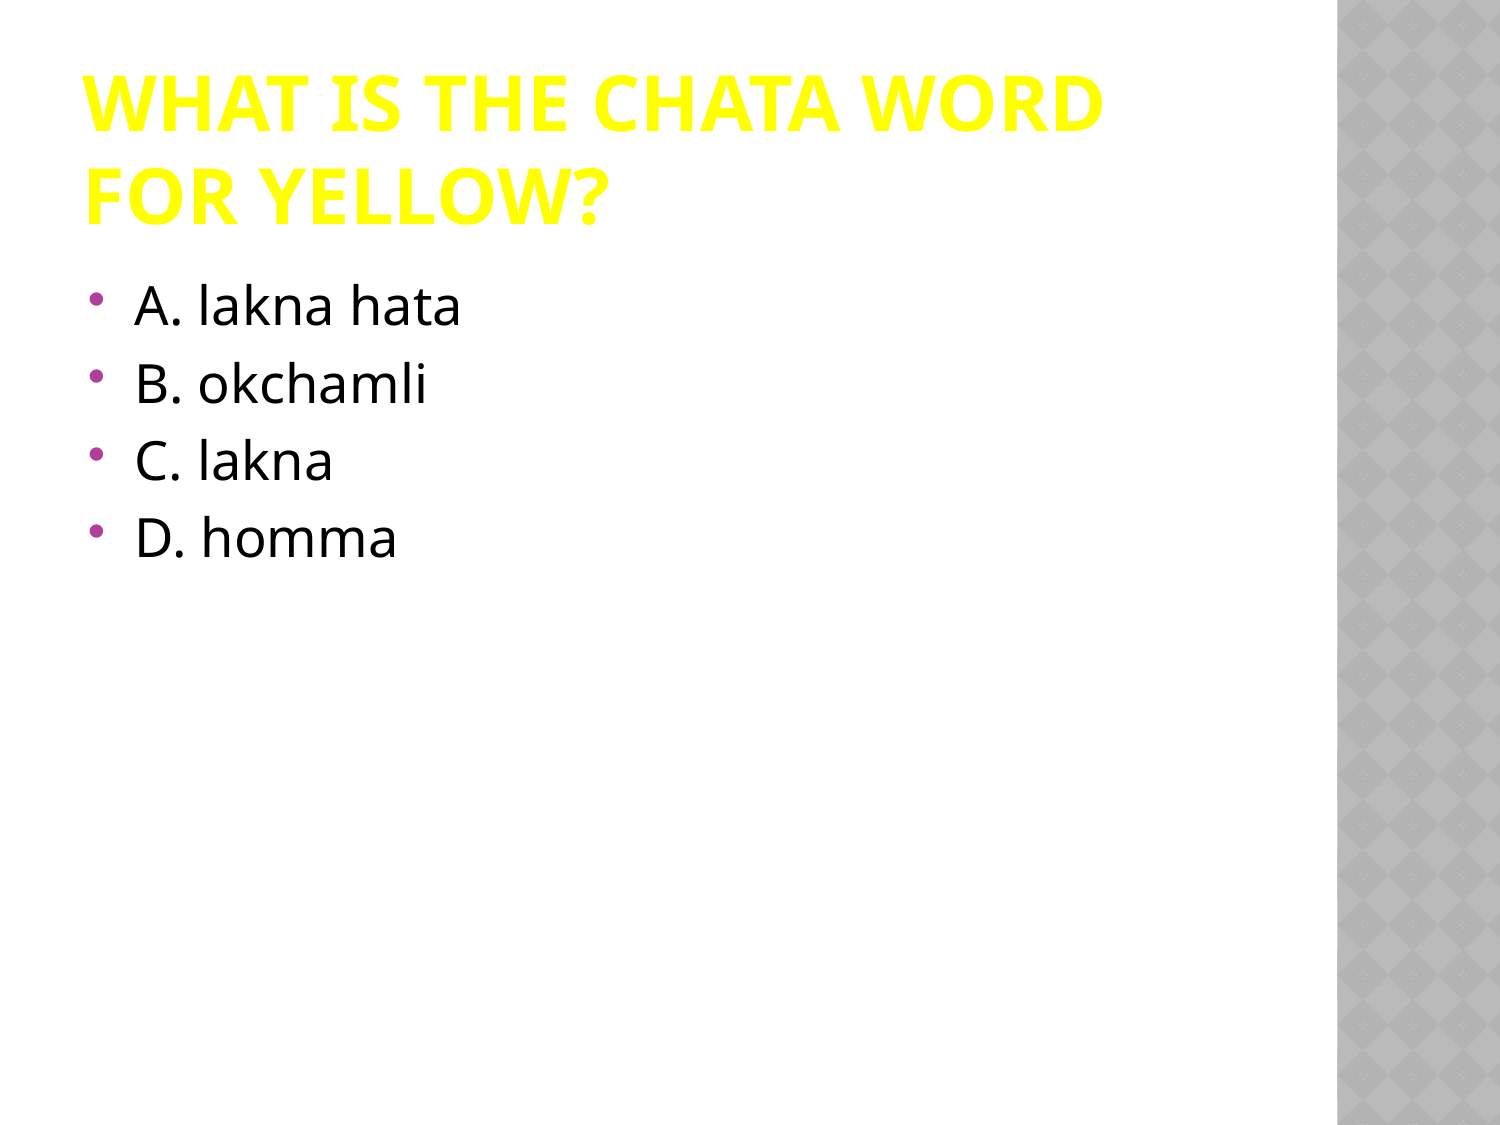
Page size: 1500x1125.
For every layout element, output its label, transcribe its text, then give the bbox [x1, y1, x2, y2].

list A. lakna hata B. okchamli C. lakna D. homma [75, 264, 1263, 1059]
title What is the chata word for yellow? [75, 52, 1263, 240]
